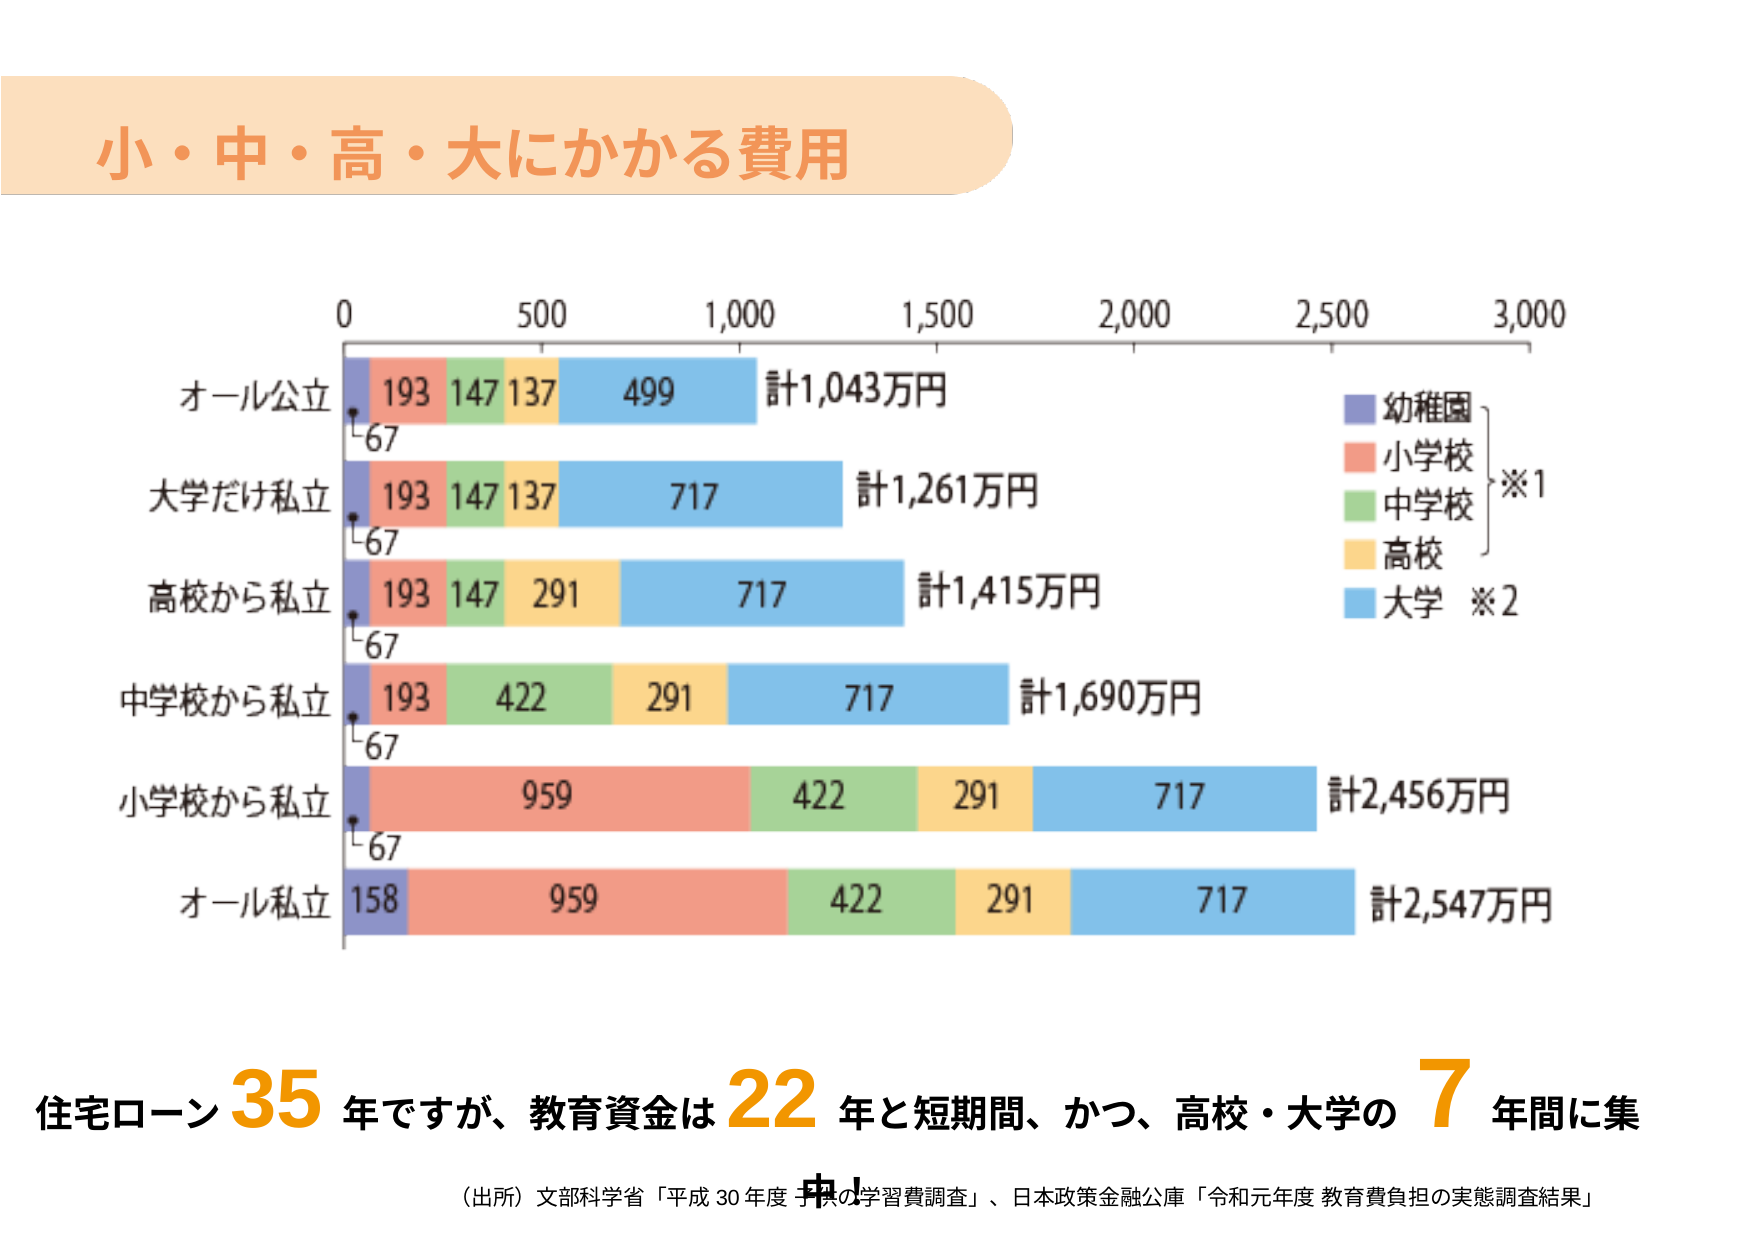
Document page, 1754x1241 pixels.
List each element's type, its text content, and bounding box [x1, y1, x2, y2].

text_box 住宅ローン35年ですが、教育資金は22年と短期間、かつ、高校・大学の７年間に集中！ [0, 973, 1691, 1221]
text_box （出所）文部科学省「平成30年度 子供の学習費調査」、日本政策金融公庫「令和元年度 教育費負担の実態調査結果」 [434, 1175, 1721, 1218]
picture [0, 75, 1013, 195]
picture [98, 254, 1595, 974]
